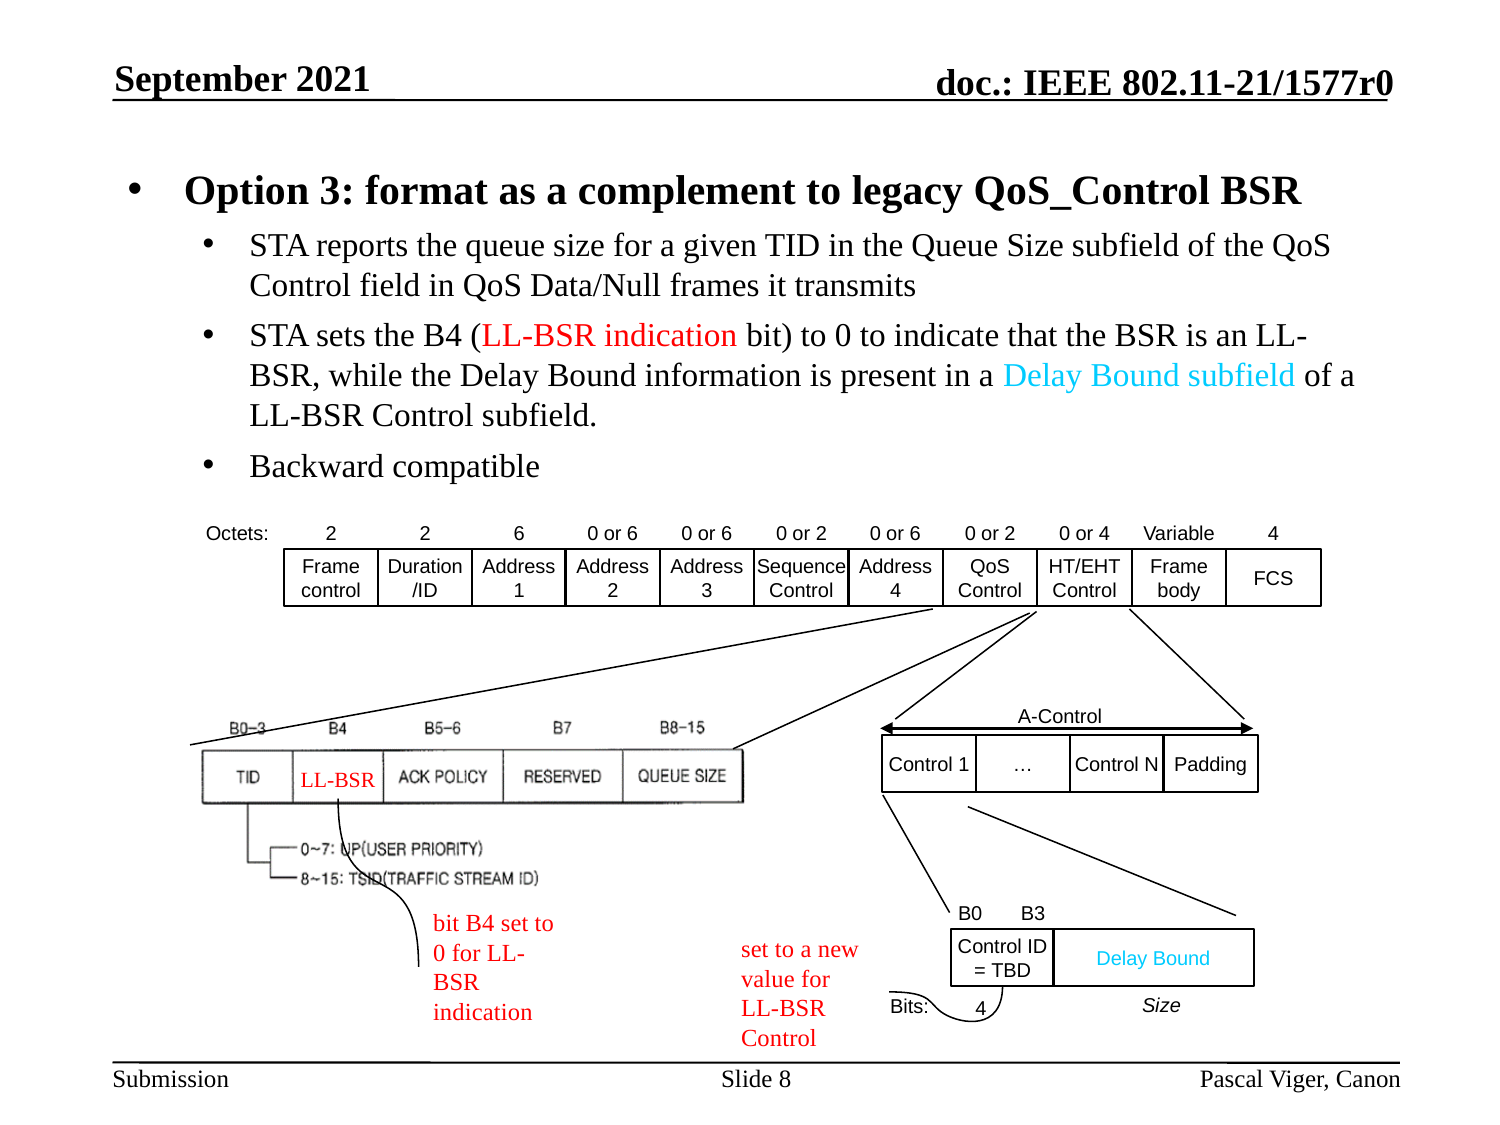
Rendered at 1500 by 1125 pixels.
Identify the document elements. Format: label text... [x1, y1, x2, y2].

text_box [187, 512, 1321, 1035]
slide_number Slide 8 [712, 1061, 800, 1123]
list Option 3: format as a complement to legacy QoS_Control BSR STA reports the queue size for a given TID in the Queue Size subfield of the QoS Control field in QoS Data/Null frames it transmits STA sets the B4 (LL-BSR indication bit) to 0 to indicate that the BSR is an LL-BSR, while the Delay Bound information is present in a Delay Bound subfield of a LL-BSR Control subfield. Backward compatible [112, 155, 1388, 1015]
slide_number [114, 54, 423, 100]
footer Pascal Viger, Canon [878, 1061, 1402, 1093]
